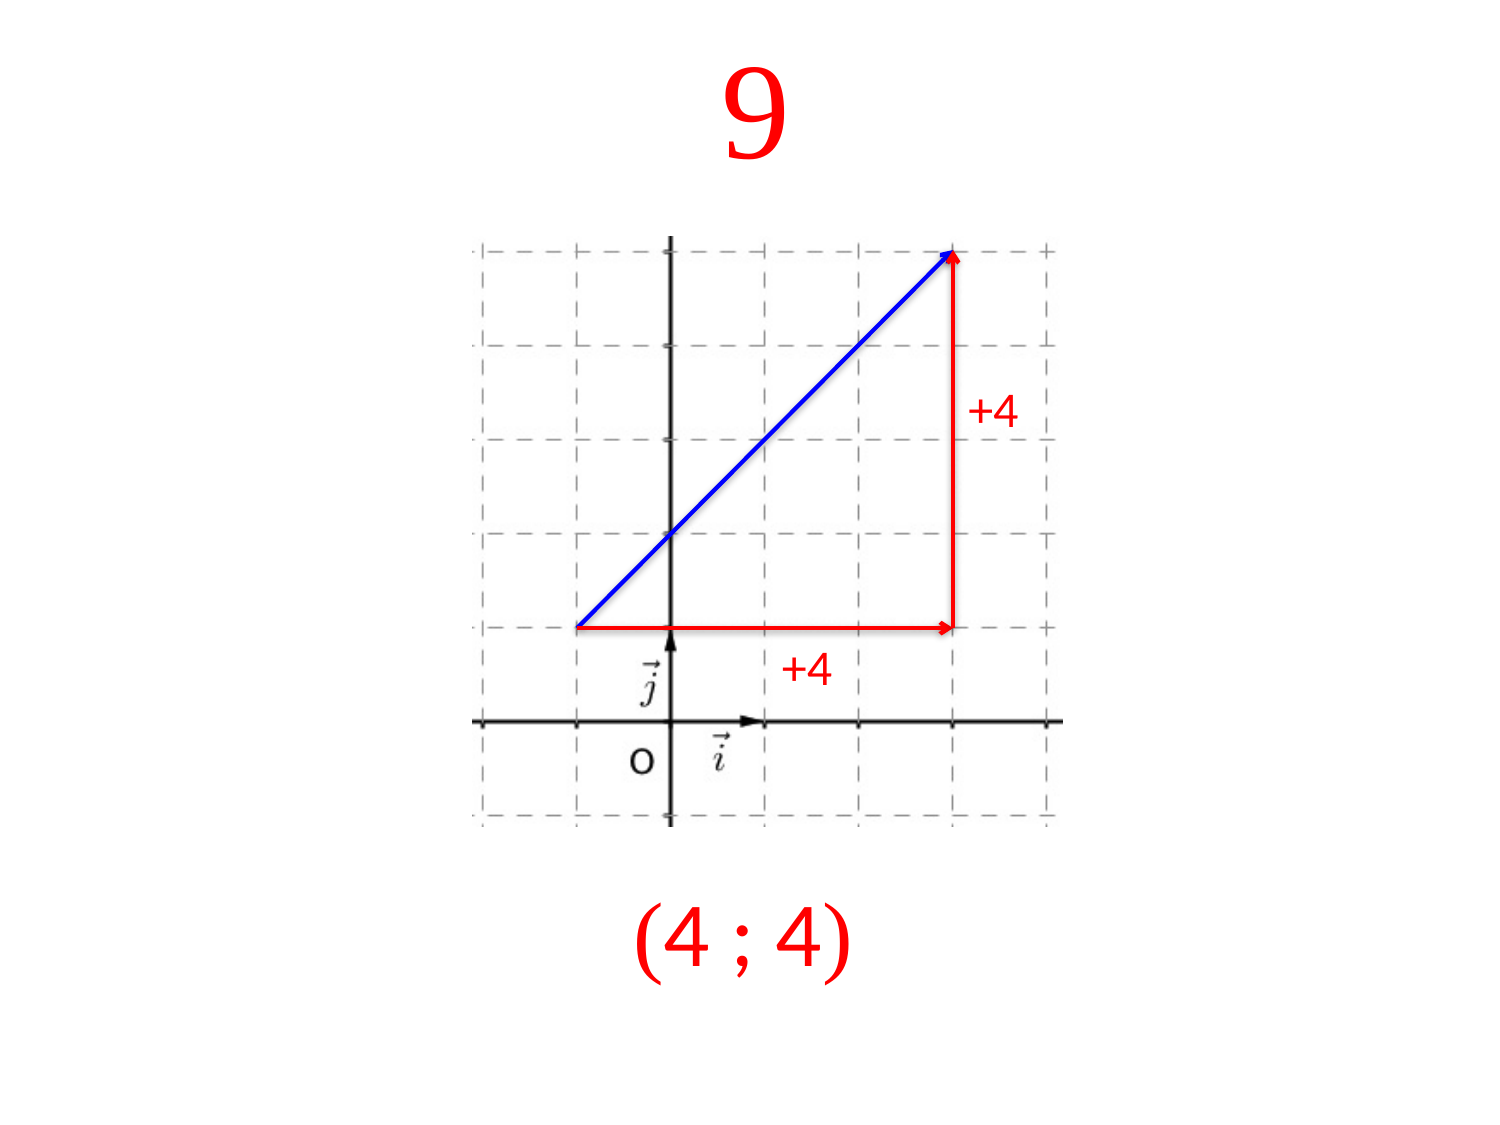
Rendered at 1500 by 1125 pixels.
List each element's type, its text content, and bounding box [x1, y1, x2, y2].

text_box 9 [5, 0, 1500, 208]
text_box (4 ; 4) [618, 867, 878, 993]
picture [472, 235, 1064, 827]
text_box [576, 249, 952, 627]
